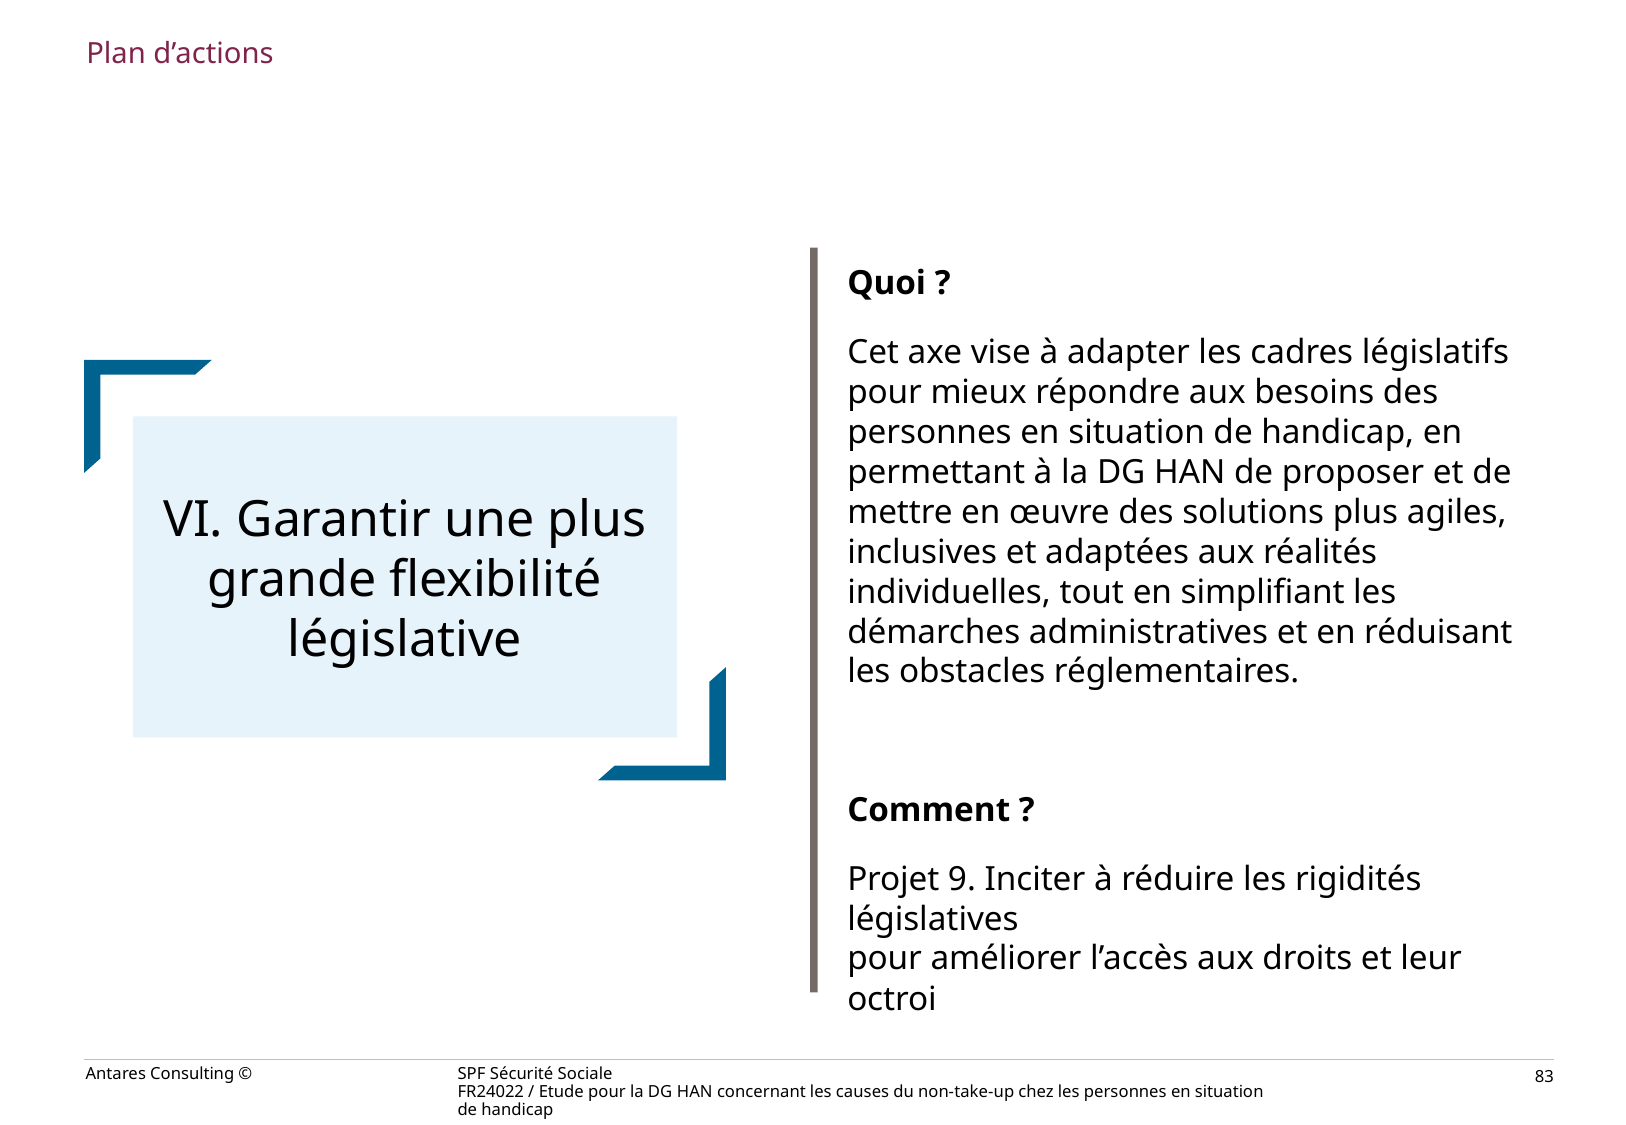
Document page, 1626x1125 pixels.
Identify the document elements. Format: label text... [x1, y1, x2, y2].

text_box [598, 667, 726, 781]
text_box Plan d’actions [86, 38, 1522, 70]
list Quoi ? Cet axe vise à adapter les cadres législatifs pour mieux répondre aux besoins des personnes en situation de handicap, en permettant à la DG HAN de proposer et de mettre en œuvre des solutions plus agiles, inclusives et adaptées aux réalités individuelles, tout en simplifiant les démarches administratives et en réduisant les obstacles réglementaires. Comment ? Projet 9. Inciter à réduire les rigidités législatives pour améliorer l’accès aux droits et leur octroi [847, 261, 1551, 905]
text_box [810, 247, 818, 993]
text_box VI. Garantir une plus grande flexibilité législative [132, 416, 678, 738]
text_box [84, 359, 212, 473]
